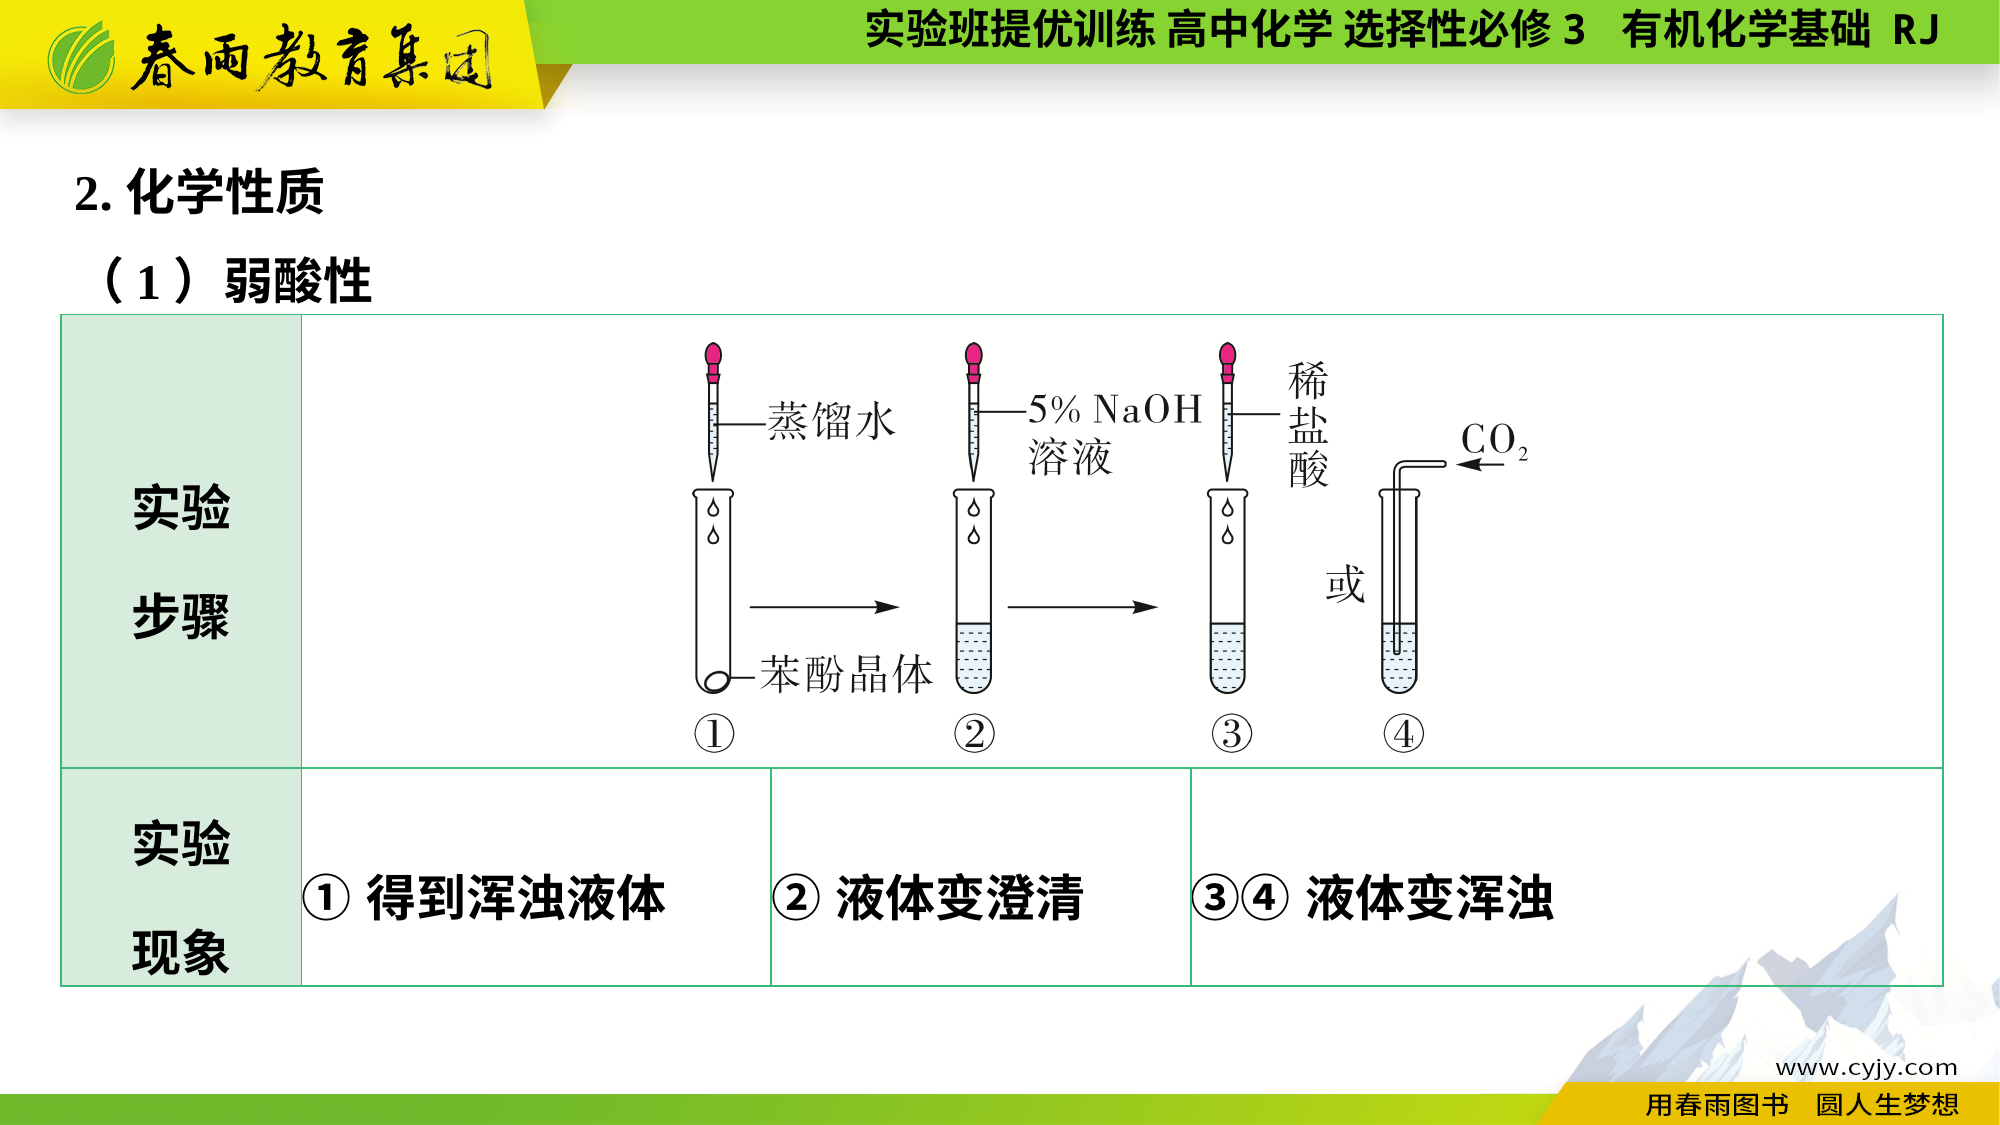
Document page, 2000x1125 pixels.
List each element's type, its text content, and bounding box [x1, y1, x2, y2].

table_cell ②液体变澄清 [772, 769, 1190, 985]
table_cell ①得到浑浊液体 [302, 769, 770, 985]
table_cell ③④液体变浑浊 [1192, 769, 1942, 985]
picture [0, 0, 2000, 1125]
table_header 实验 步骤 [62, 315, 301, 767]
list 2.化学性质 （1）弱酸性 [59, 122, 1944, 308]
table_cell 实验 现象 [62, 769, 301, 985]
table_header [302, 315, 1942, 767]
